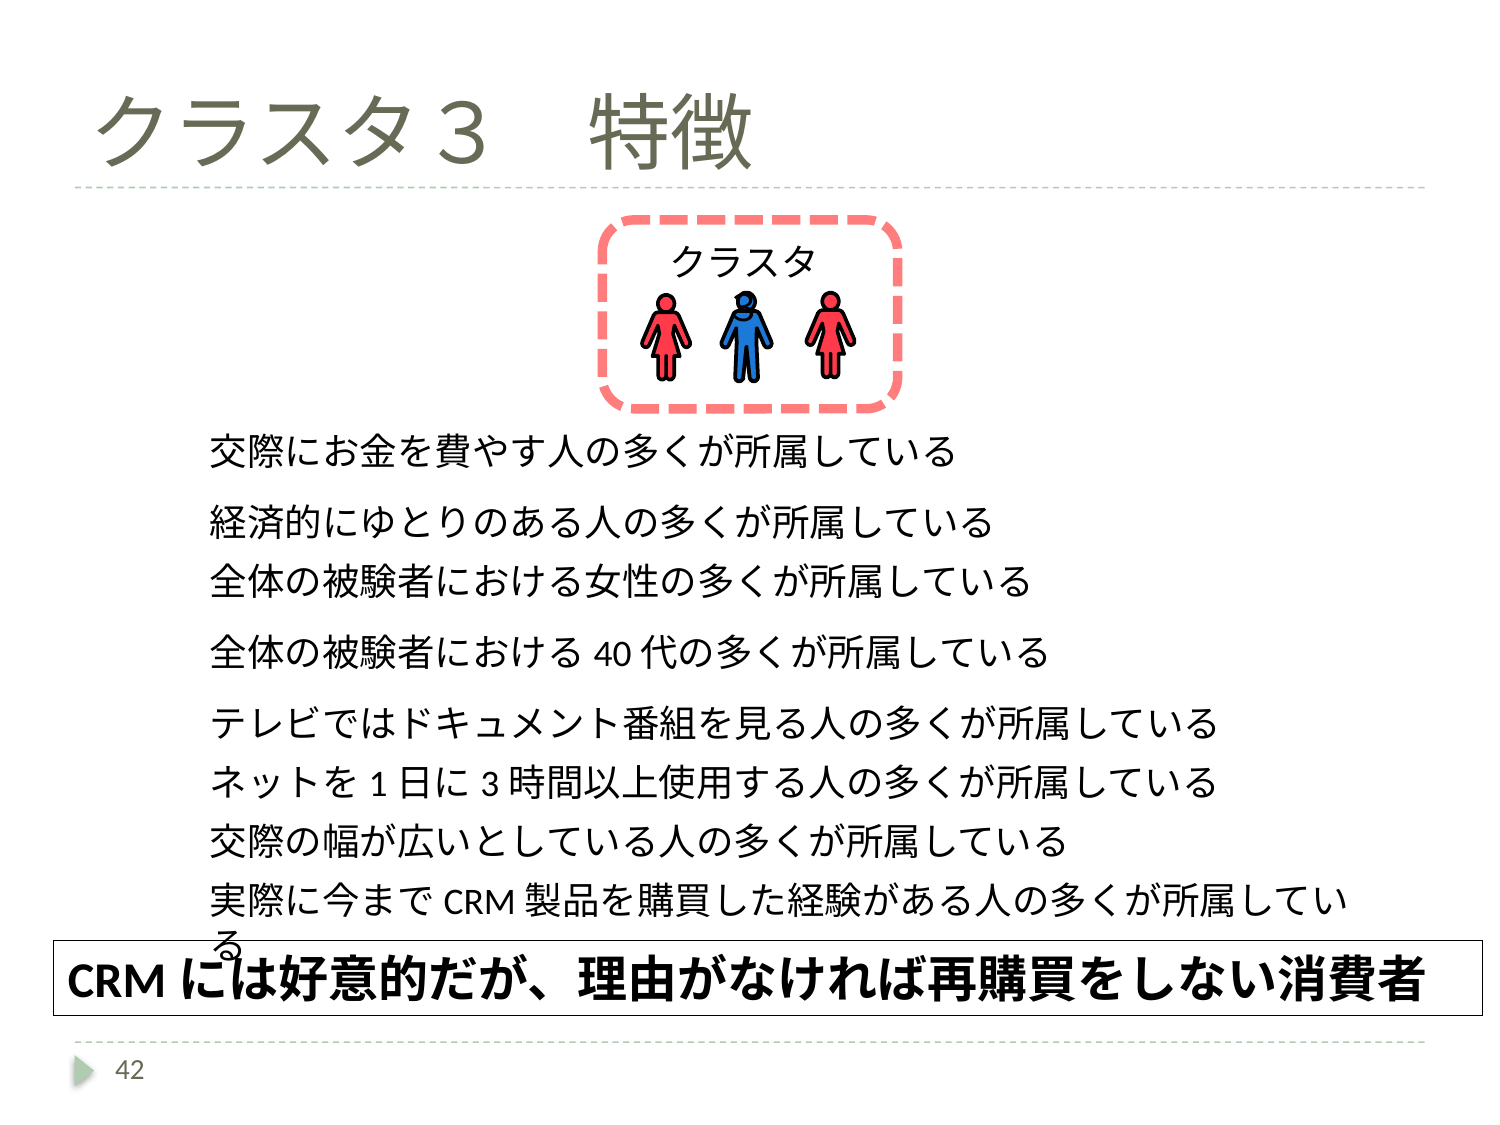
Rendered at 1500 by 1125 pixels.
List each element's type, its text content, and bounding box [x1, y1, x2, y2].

text_box 交際にお金を費やす人の多くが所属している [194, 420, 1306, 481]
slide_number 42 [100, 1042, 426, 1103]
title クラスタ３ 特徴 [75, 24, 1425, 188]
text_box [602, 219, 898, 410]
text_box 経済的にゆとりのある人の多くが所属している [194, 491, 1306, 550]
text_box 全体の被験者における40代の多くが所属している [194, 621, 1306, 682]
text_box 交際の幅が広いとしている人の多くが所属している [194, 810, 1306, 869]
text_box 全体の被験者における女性の多くが所属している [194, 550, 1306, 611]
text_box テレビではドキュメント番組を見る人の多くが所属している [194, 692, 1306, 751]
text_box CRMには好意的だが、理由がなければ再購買をしない消費者 [53, 940, 1483, 1016]
text_box ネットを1日に3時間以上使用する人の多くが所属している [194, 751, 1306, 810]
text_box 実際に今までCRM製品を購買した経験がある人の多くが所属している [194, 869, 1376, 975]
